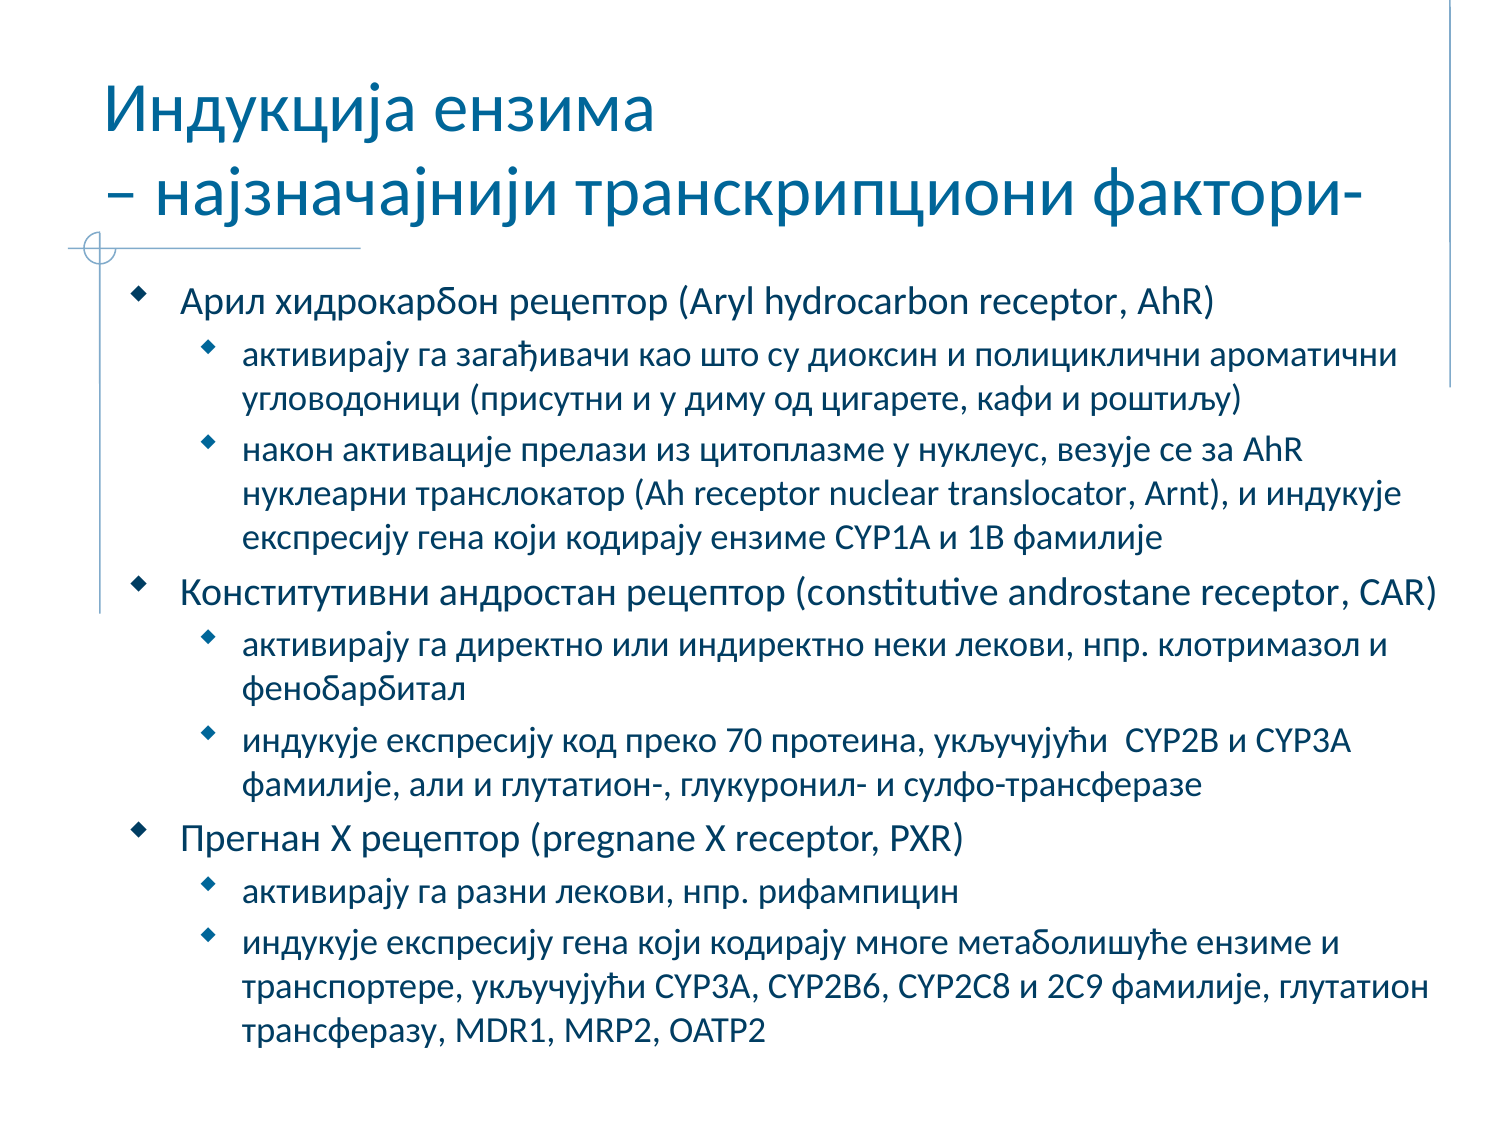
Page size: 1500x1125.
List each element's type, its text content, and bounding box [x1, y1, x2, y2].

title Индукција ензима – најзначајнији транскрипциони фактори- [88, 49, 1500, 238]
list Арил хидрокарбон рецептор (Аryl hydrocarbon receptor, AhR) активирају га загађивачи као што су диоксин и полициклични ароматични угловодоници (присутни и у диму од цигарете, кафи и роштиљу) након активације прелази из цитоплазме у нуклеус, везује се за AhR нуклеарни транслокатор (Ah receptor nuclear translocator, Arnt), и индукује експресију гена који кодирају ензиме CYP1A и 1B фамилије Конститутивни андростан рецептор (сonstitutive androstane receptor, CAR) активирају га директно или индиректно неки лекови, нпр. клотримазол и фенобарбитал индукује експресију код преко 70 протеина, укључујући CYP2B и CYP3A фамилије, али и глутатион-, глукуронил- и сулфо-трансферазе Прегнан X рецептор (pregnane X receptor, PXR) активирају га разни лекови, нпр. рифампицин индукује експресију гена који кодирају многе метаболишуће ензиме и транспортере, укључујући CYP3A, CYP2B6, CYP2C8 и 2C9 фамилије, глутатион трансферазу, MDR1, MRP2, OATP2 [111, 266, 1459, 1083]
